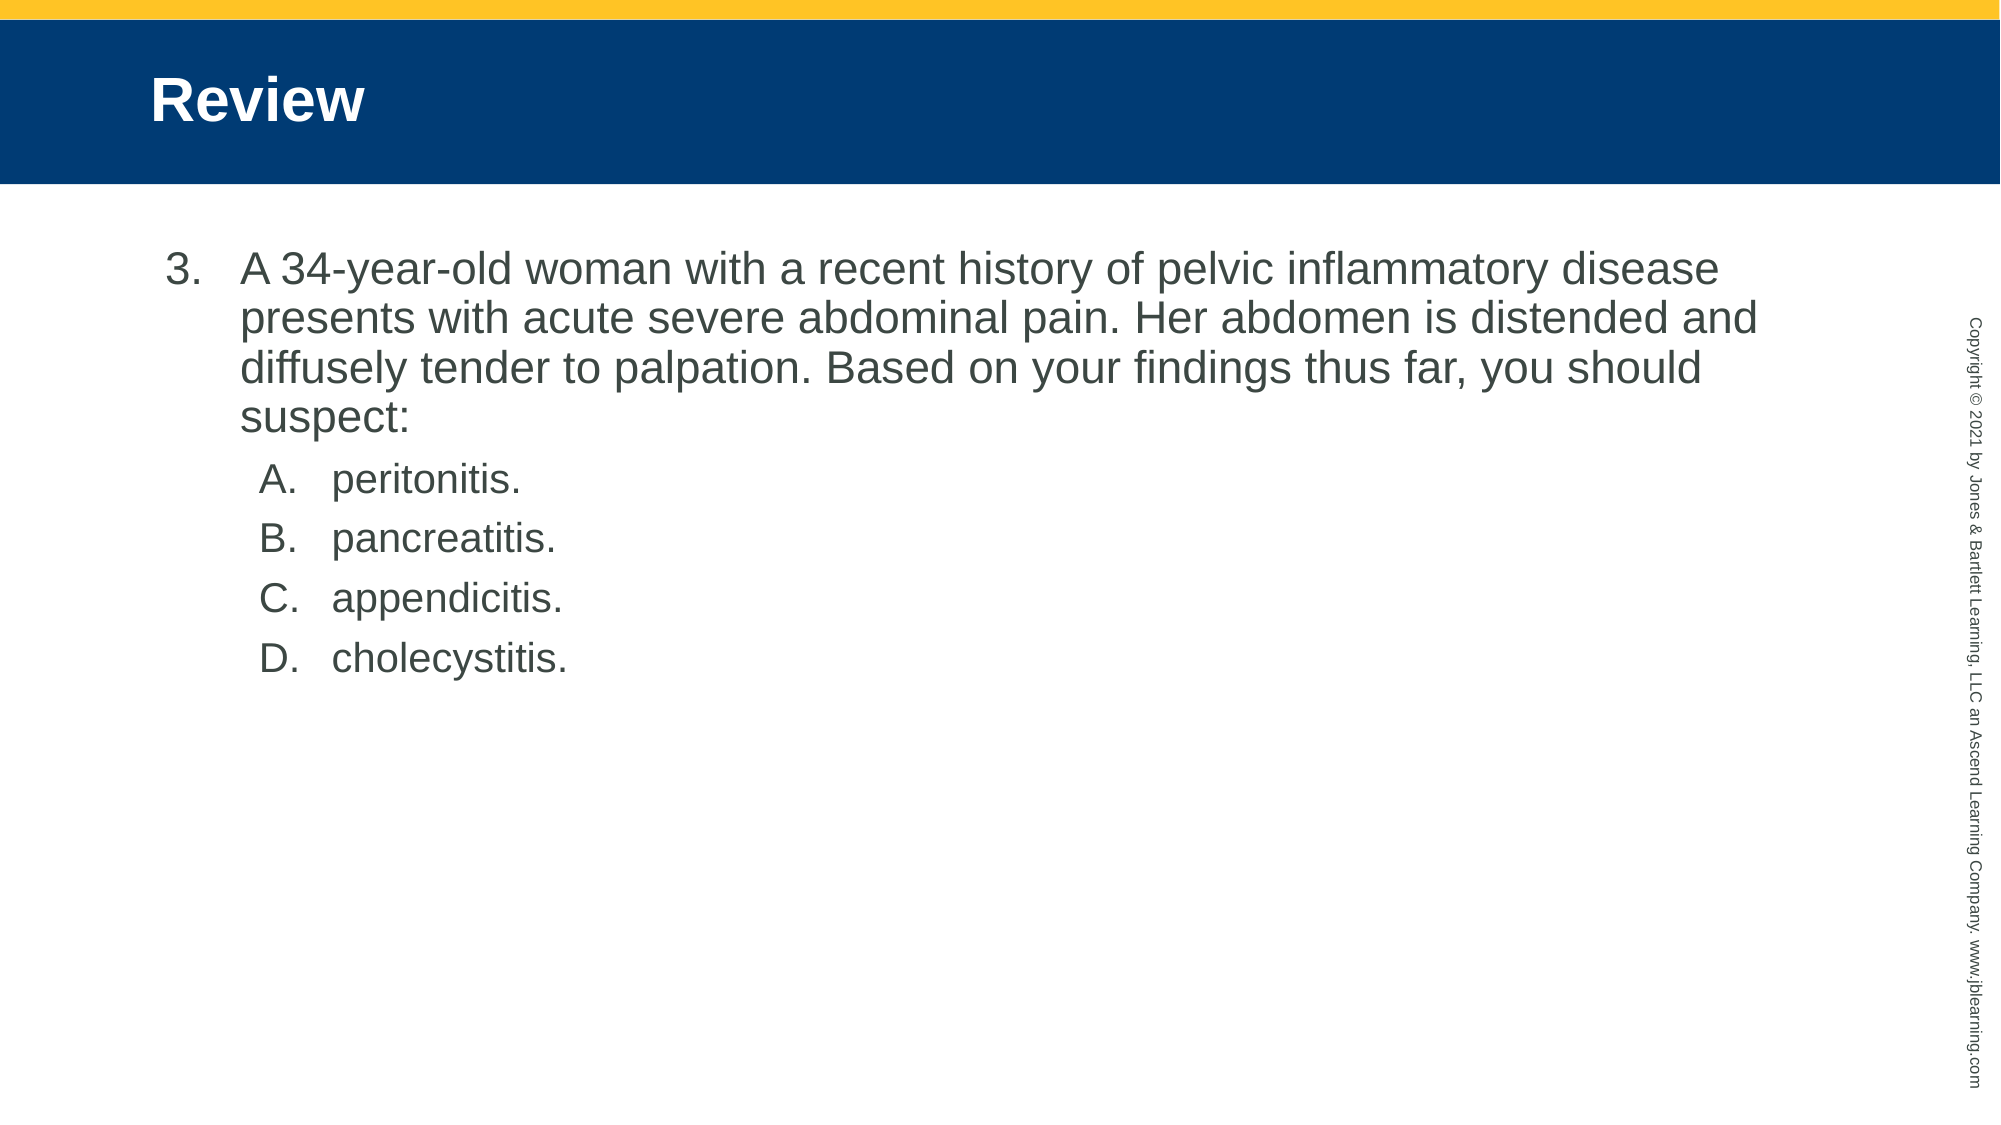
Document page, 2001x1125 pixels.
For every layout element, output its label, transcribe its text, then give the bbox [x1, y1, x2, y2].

list A 34-year-old woman with a recent history of pelvic inflammatory disease presents with acute severe abdominal pain. Her abdomen is distended and diffusely tender to palpation. Based on your findings thus far, you should suspect: peritonitis. pancreatitis. appendicitis. cholecystitis. [150, 237, 1850, 1025]
title Review [0, 19, 2000, 185]
